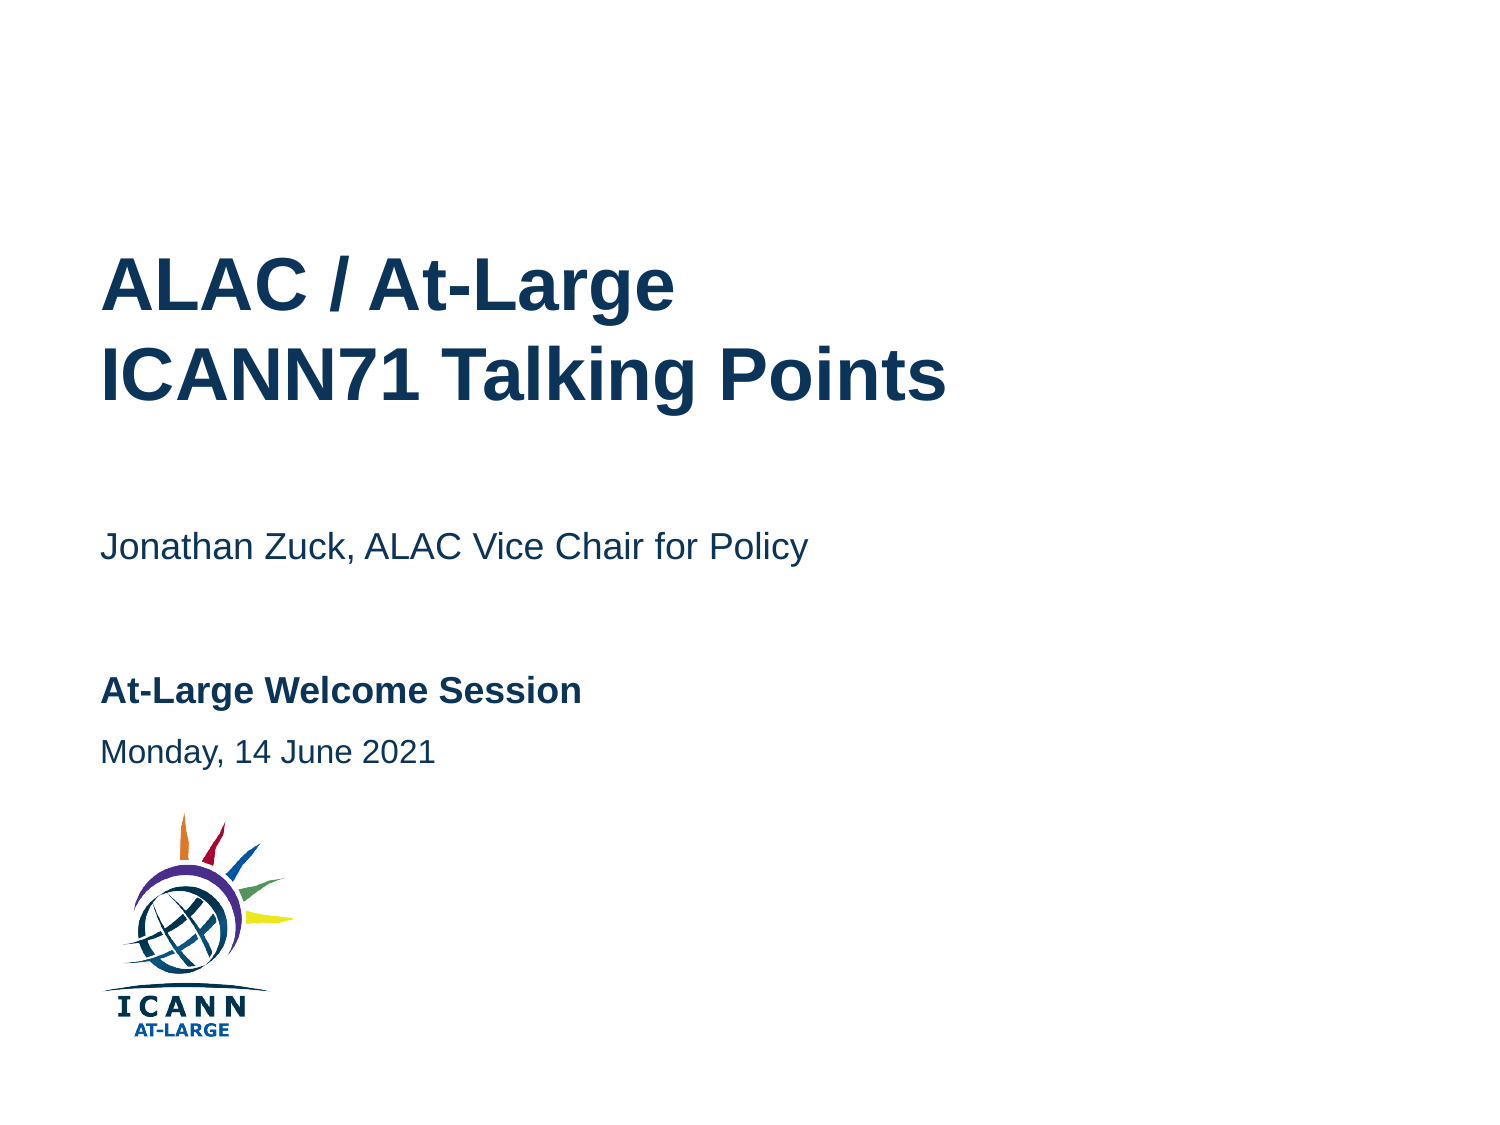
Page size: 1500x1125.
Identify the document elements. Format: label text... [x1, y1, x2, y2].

picture [101, 812, 295, 1037]
list Jonathan Zuck, ALAC Vice Chair for Policy [100, 521, 1433, 640]
list At-Large Welcome Session [100, 665, 1433, 739]
list Monday, 14 June 2021 [100, 739, 1433, 797]
title ALAC / At-Large ICANN71 Talking Points [100, 0, 1371, 416]
